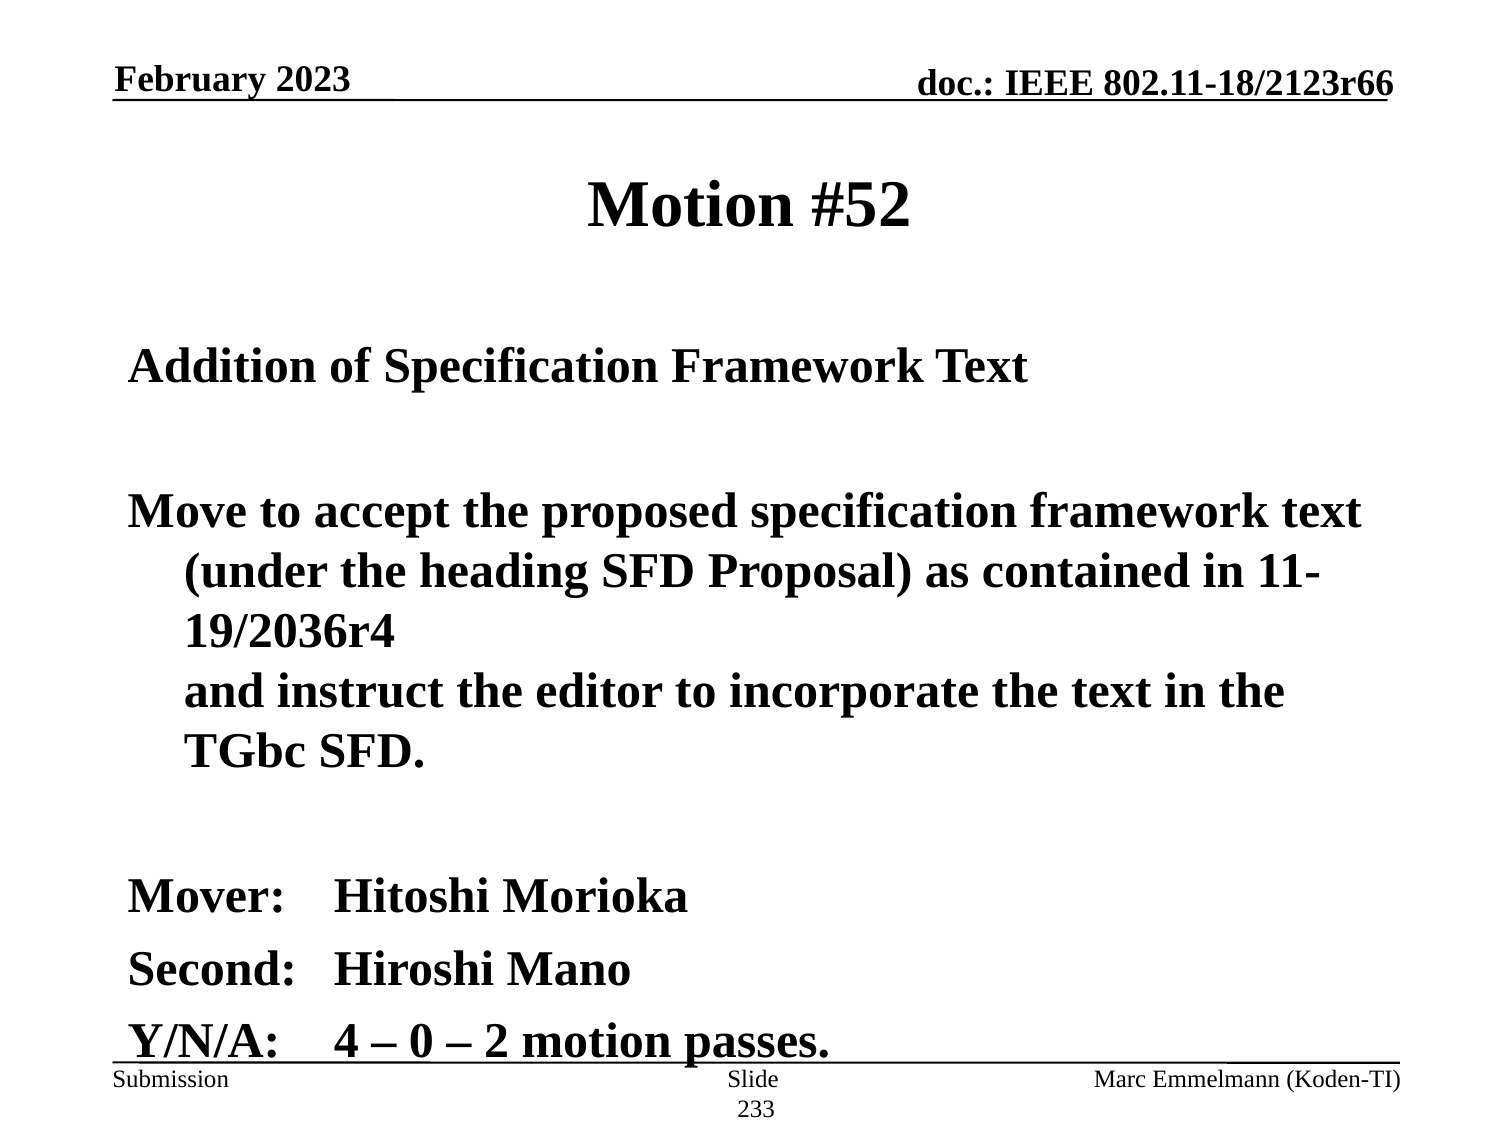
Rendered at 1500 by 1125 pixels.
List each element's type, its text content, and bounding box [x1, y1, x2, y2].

title Motion #52 [112, 112, 1388, 288]
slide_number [114, 54, 423, 100]
footer Marc Emmelmann (Koden-TI) [878, 1061, 1402, 1093]
list Addition of Specification Framework Text Move to accept the proposed specification framework text (under the heading SFD Proposal) as contained in 11-19/2036r4 and instruct the editor to incorporate the text in the TGbc SFD. Mover: Hitoshi Morioka Second: Hiroshi Mano Y/N/A: 4 – 0 – 2 motion passes. [112, 324, 1388, 1000]
slide_number Slide 233 [712, 1061, 800, 1123]
